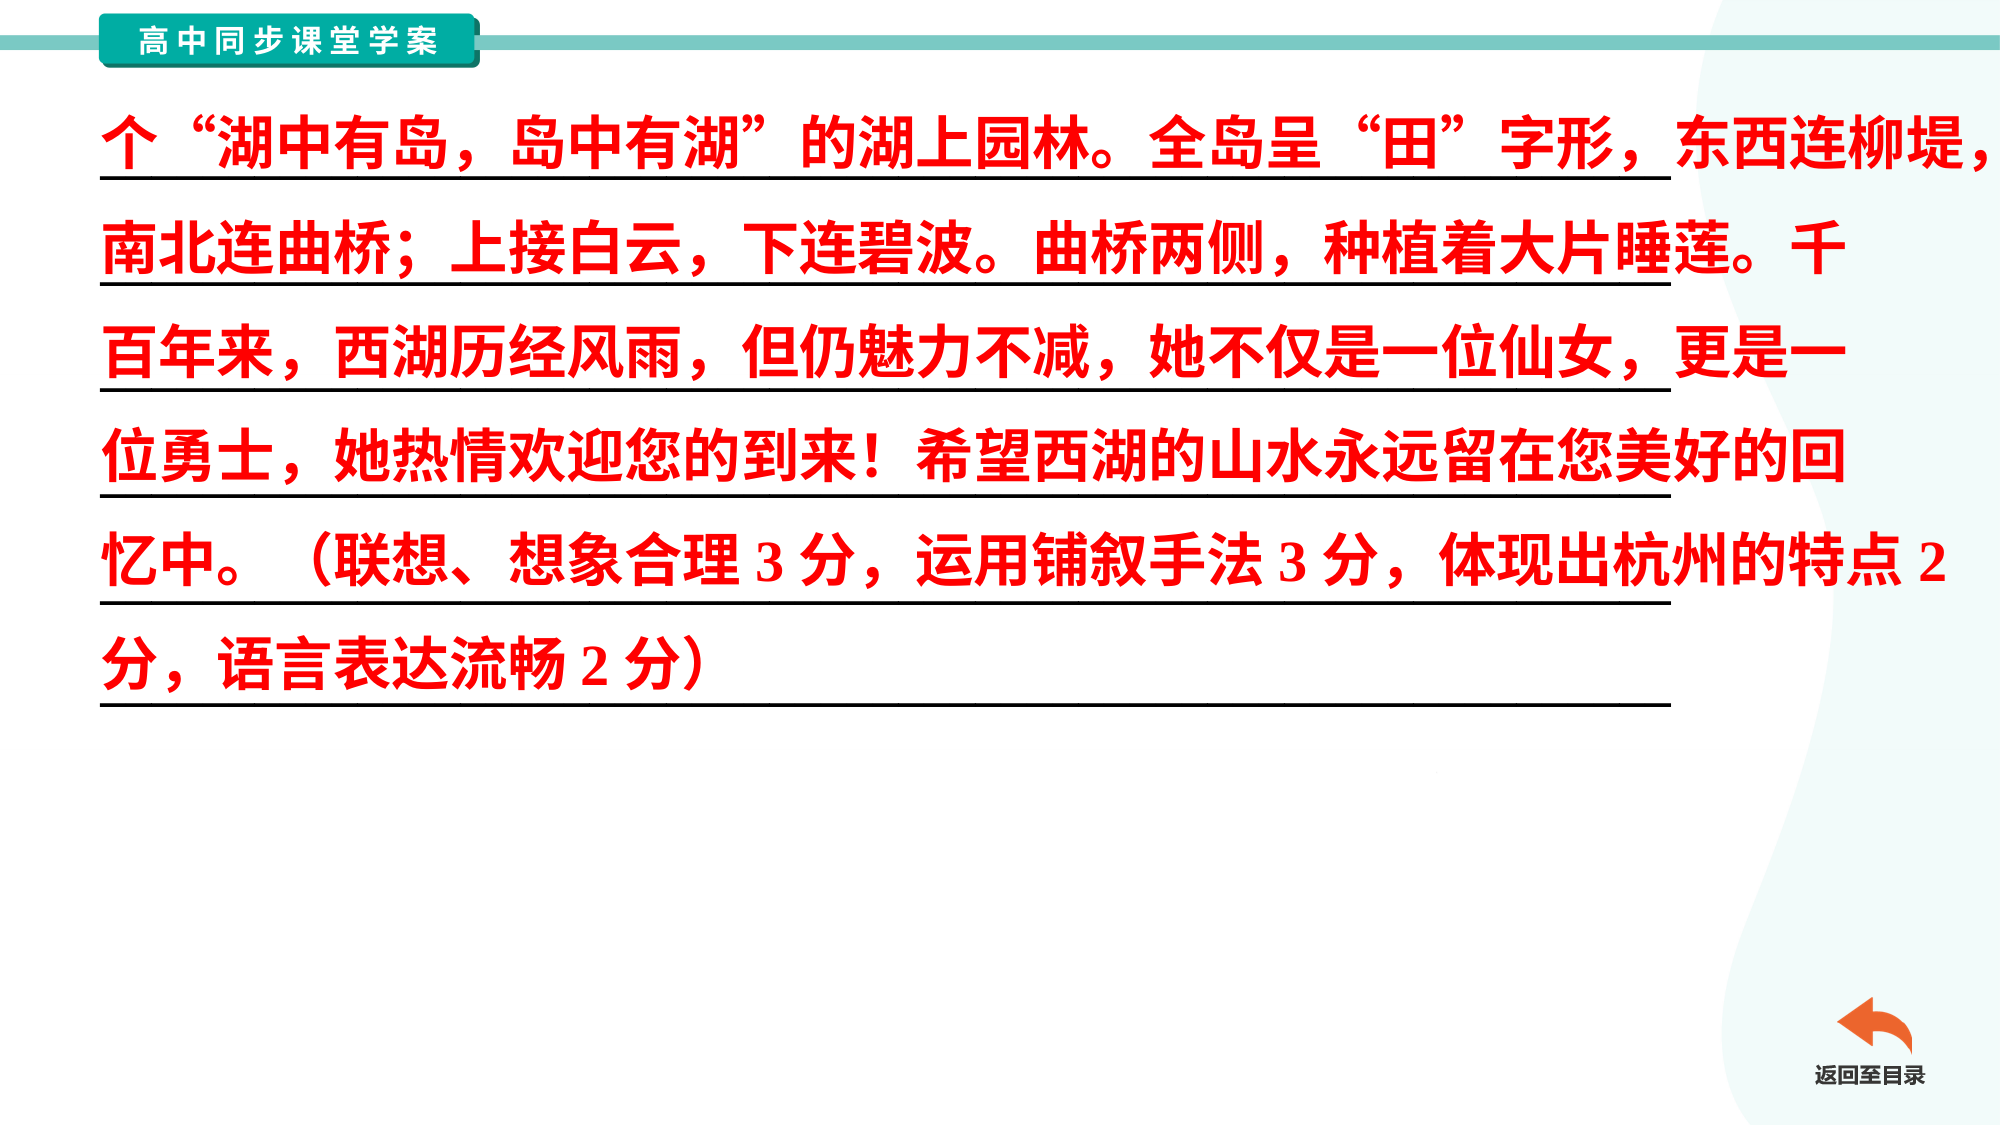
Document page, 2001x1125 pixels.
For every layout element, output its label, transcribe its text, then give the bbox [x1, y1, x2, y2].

picture [0, 0, 2000, 1125]
text_box 个“湖中有岛，岛中有湖”的湖上园林。全岛呈“田”字形，东西连柳堤， 南北连曲桥；上接白云，下连碧波。曲桥两侧，种植着大片睡莲。千 百年来，西湖历经风雨，但仍魅力不减，她不仅是一位仙女，更是一 位勇士，她热情欢迎您的到来！希望西湖的山水永远留在您美好的回 忆中。（联想、想象合理3分，运用铺叙手法3分，体现出杭州的特点2 分，语言表达流畅2分） [100, 72, 1899, 686]
text_box _____________________________________________________________ _____________________________________________________________ _____________________________________________________________ _____________________________________________________________ _____________________________________________________________ _____________________________________________________________ [100, 686, 1899, 695]
